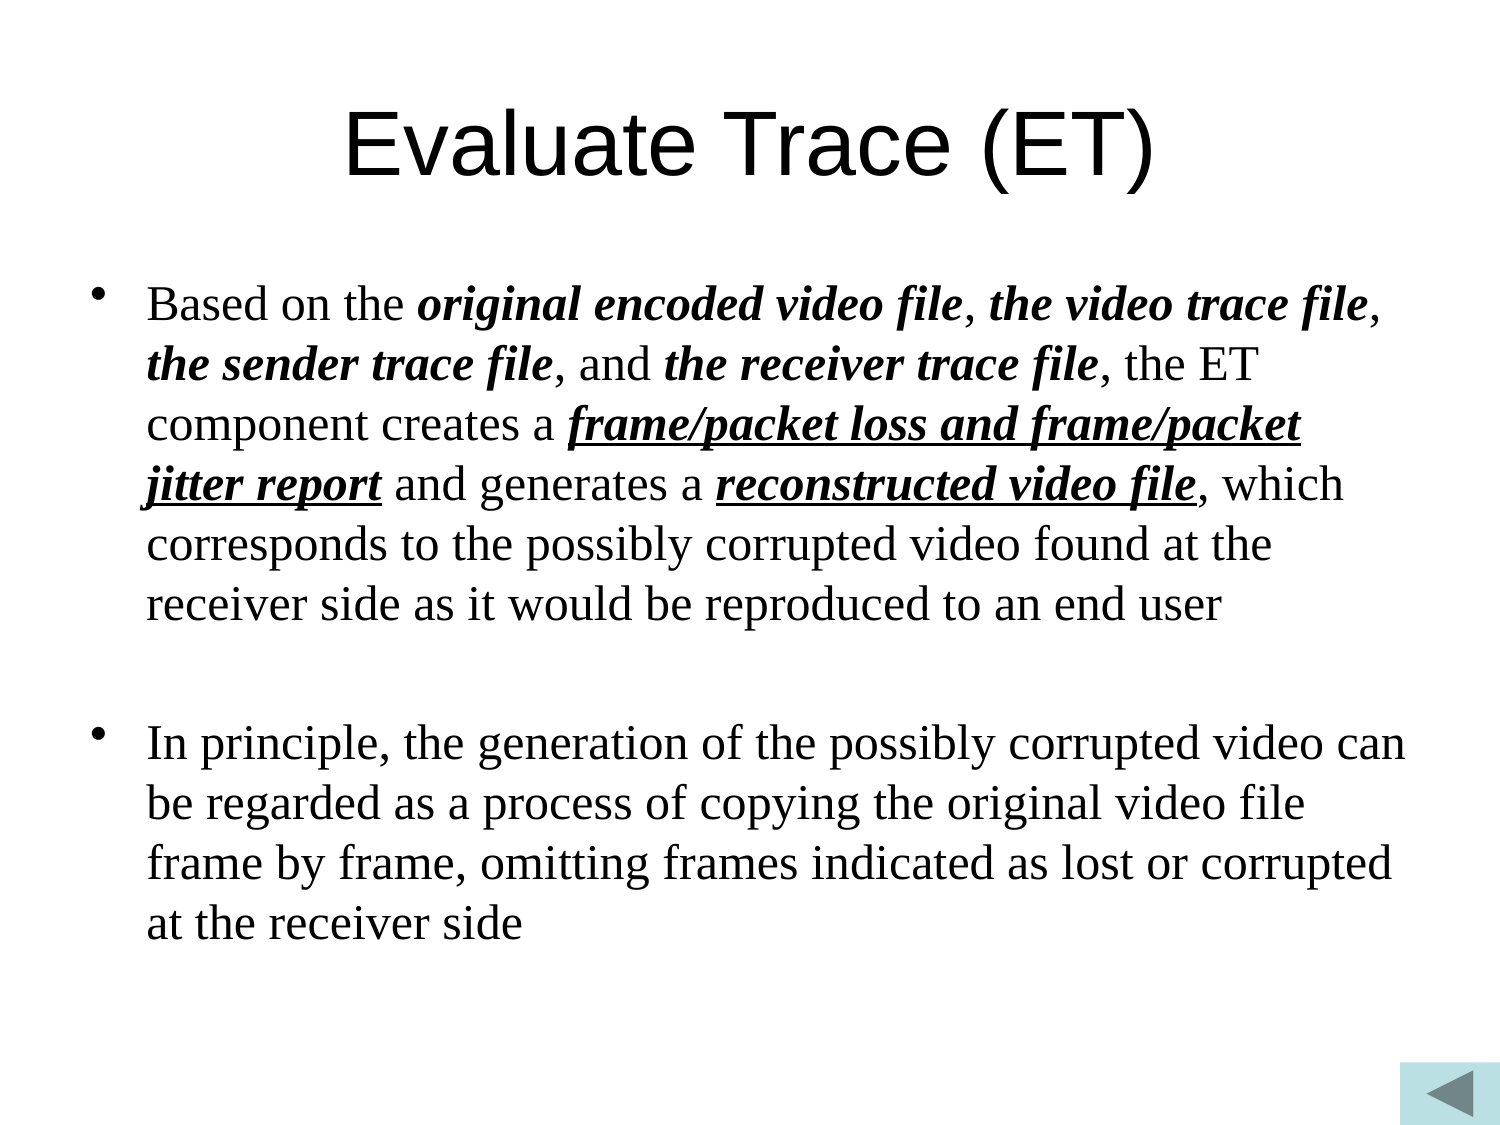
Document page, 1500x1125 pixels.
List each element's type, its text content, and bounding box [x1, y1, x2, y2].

title Evaluate Trace (ET) [74, 44, 1426, 233]
list Based on the original encoded video file, the video trace file, the sender trace file, and the receiver trace file, the ET component creates a frame/packet loss and frame/packet jitter report and generates a reconstructed video file, which corresponds to the possibly corrupted video found at the receiver side as it would be reproduced to an end user In principle, the generation of the possibly corrupted video can be regarded as a process of copying the original video file frame by frame, omitting frames indicated as lost or corrupted at the receiver side [74, 262, 1426, 1006]
text_box [1400, 1062, 1500, 1125]
